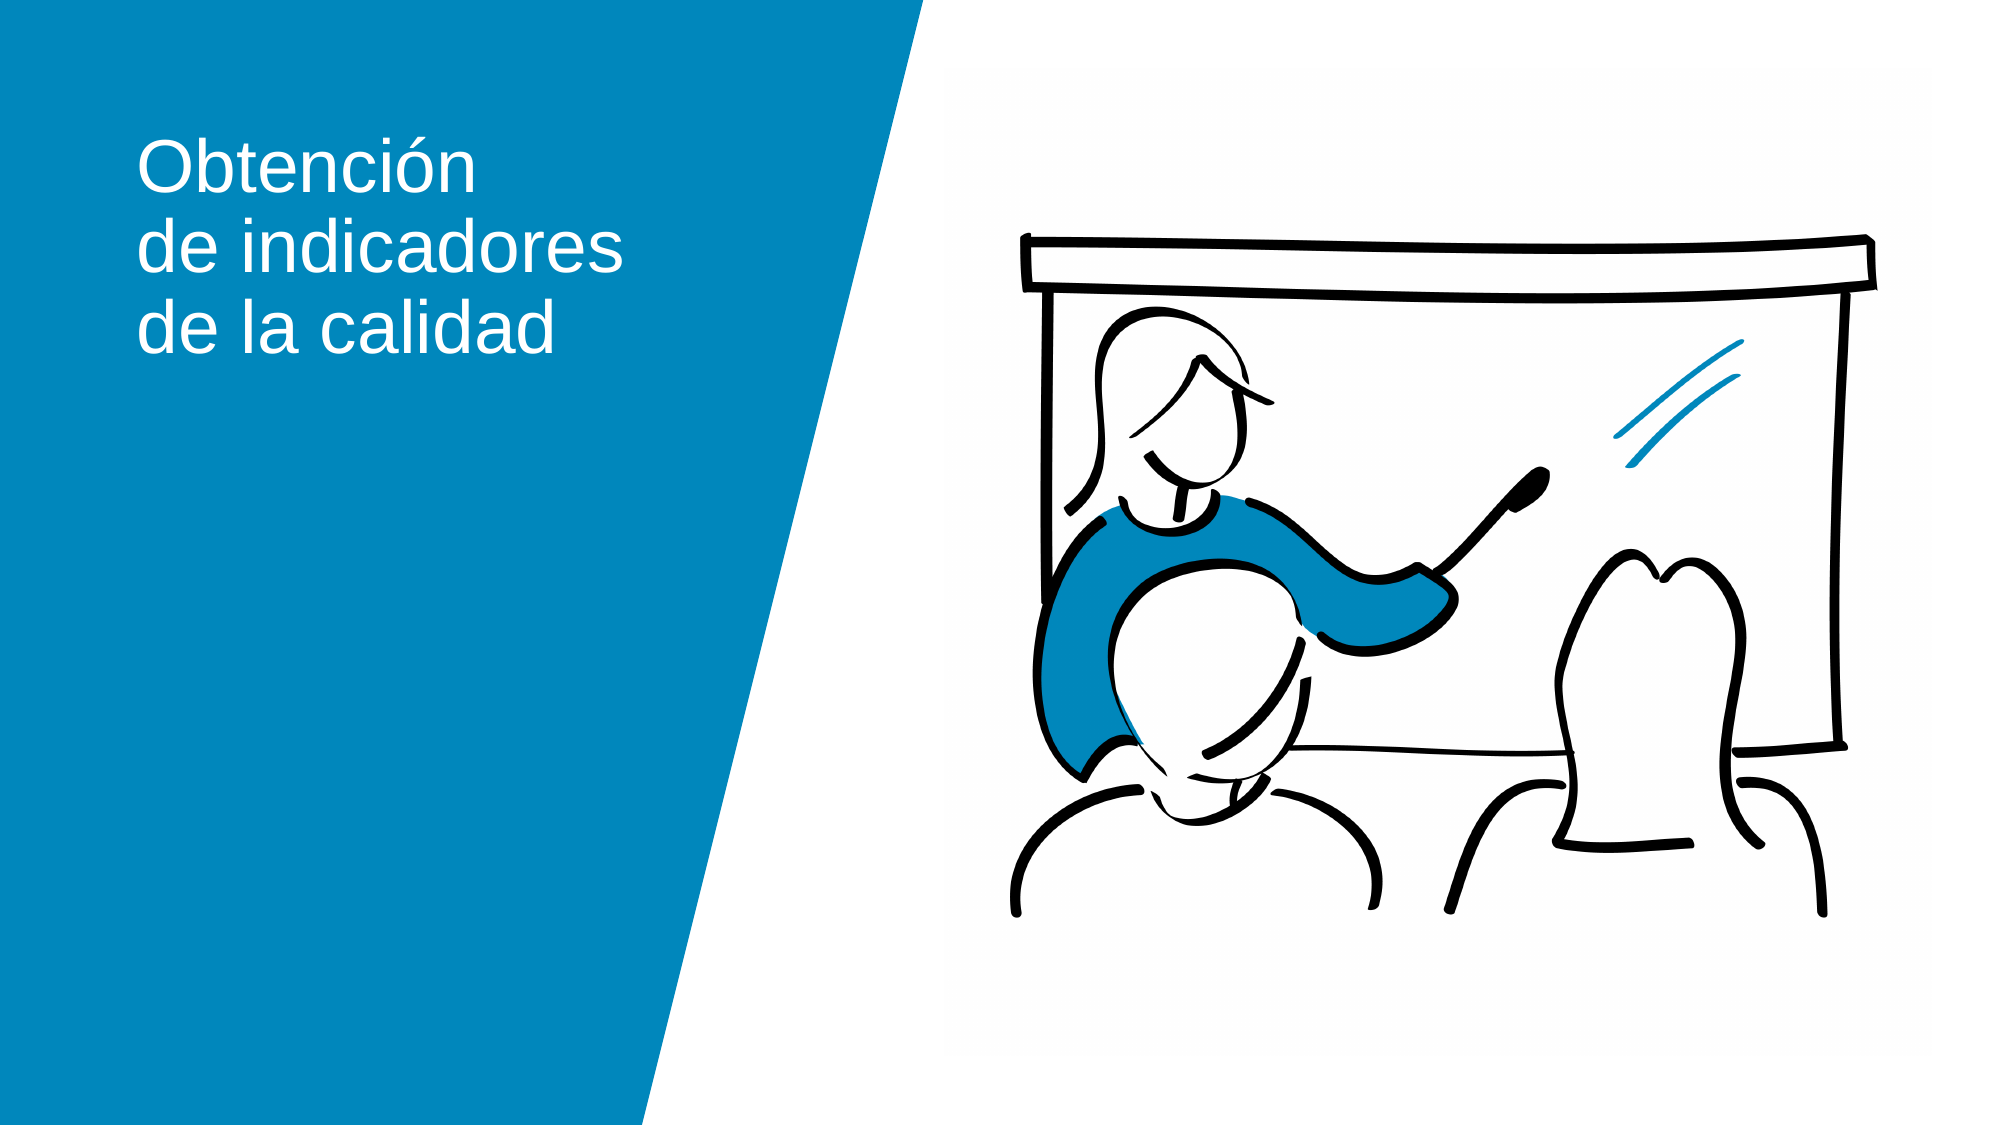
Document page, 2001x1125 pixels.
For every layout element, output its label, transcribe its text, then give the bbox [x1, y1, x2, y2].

picture [944, 68, 1932, 1056]
title Obtención de indicadores de la calidad [136, 0, 775, 371]
